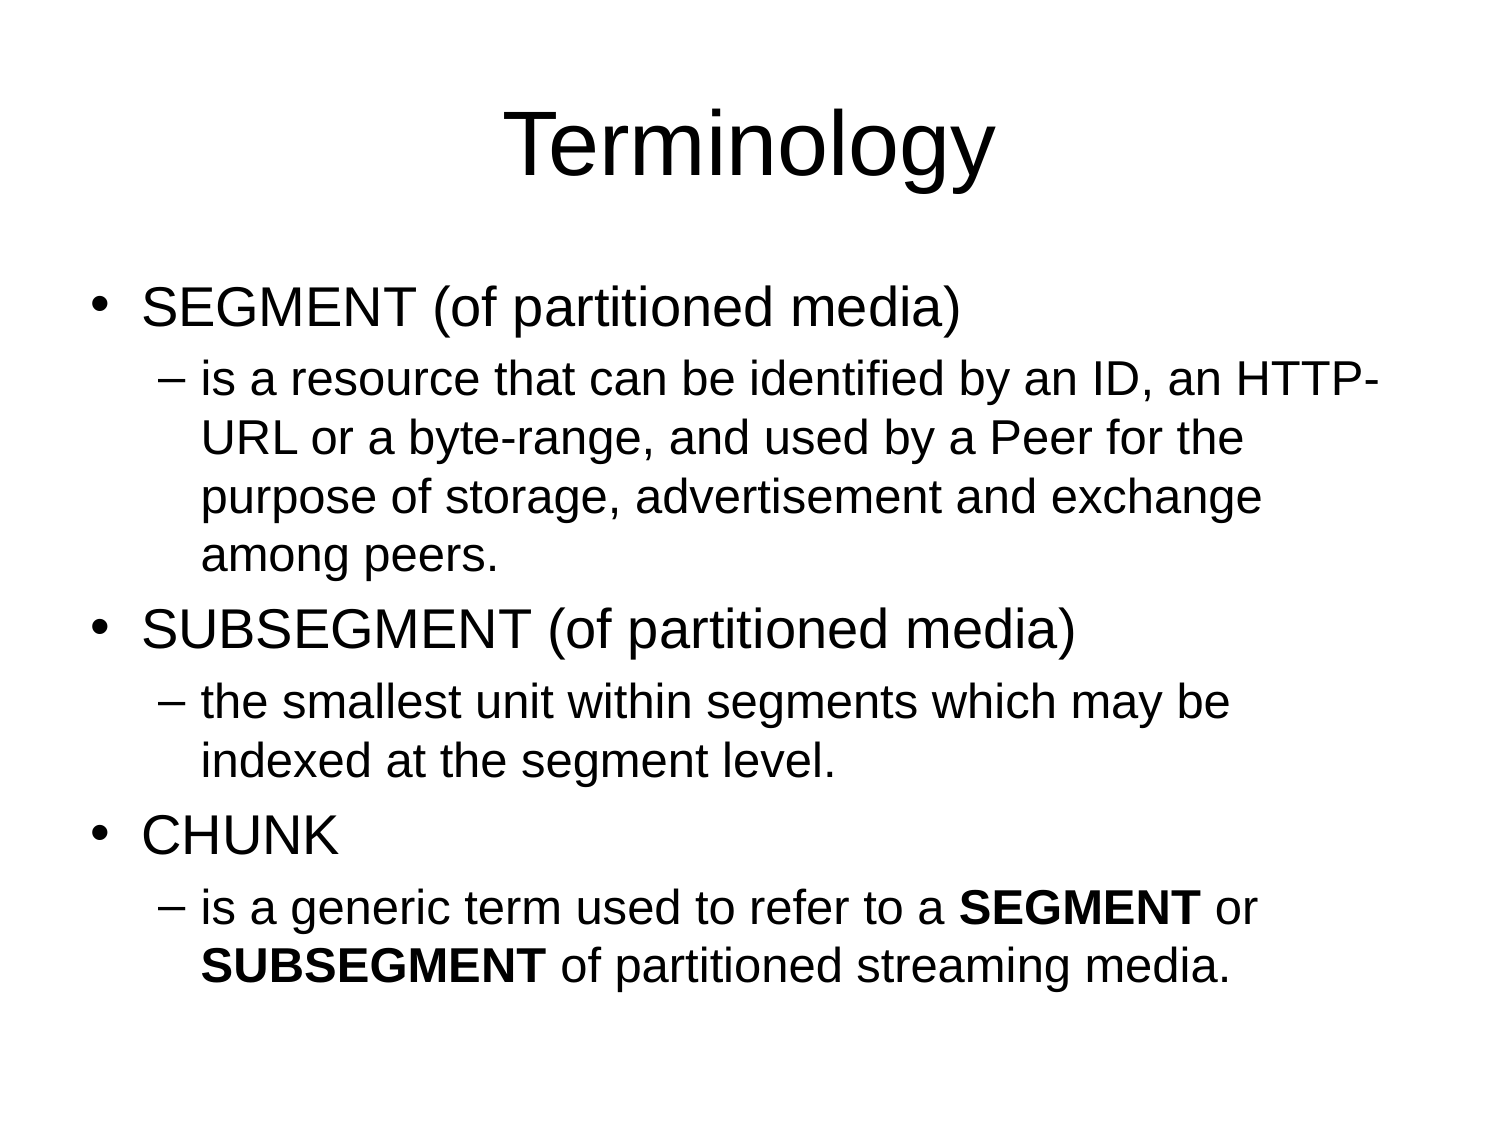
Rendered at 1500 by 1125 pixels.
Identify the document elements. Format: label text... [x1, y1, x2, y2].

title Terminology [75, 45, 1425, 233]
list SEGMENT (of partitioned media) is a resource that can be identified by an ID, an HTTP-URL or a byte-range, and used by a Peer for the purpose of storage, advertisement and exchange among peers. SUBSEGMENT (of partitioned media) the smallest unit within segments which may be indexed at the segment level. CHUNK is a generic term used to refer to a SEGMENT or SUBSEGMENT of partitioned streaming media. [75, 262, 1425, 1005]
